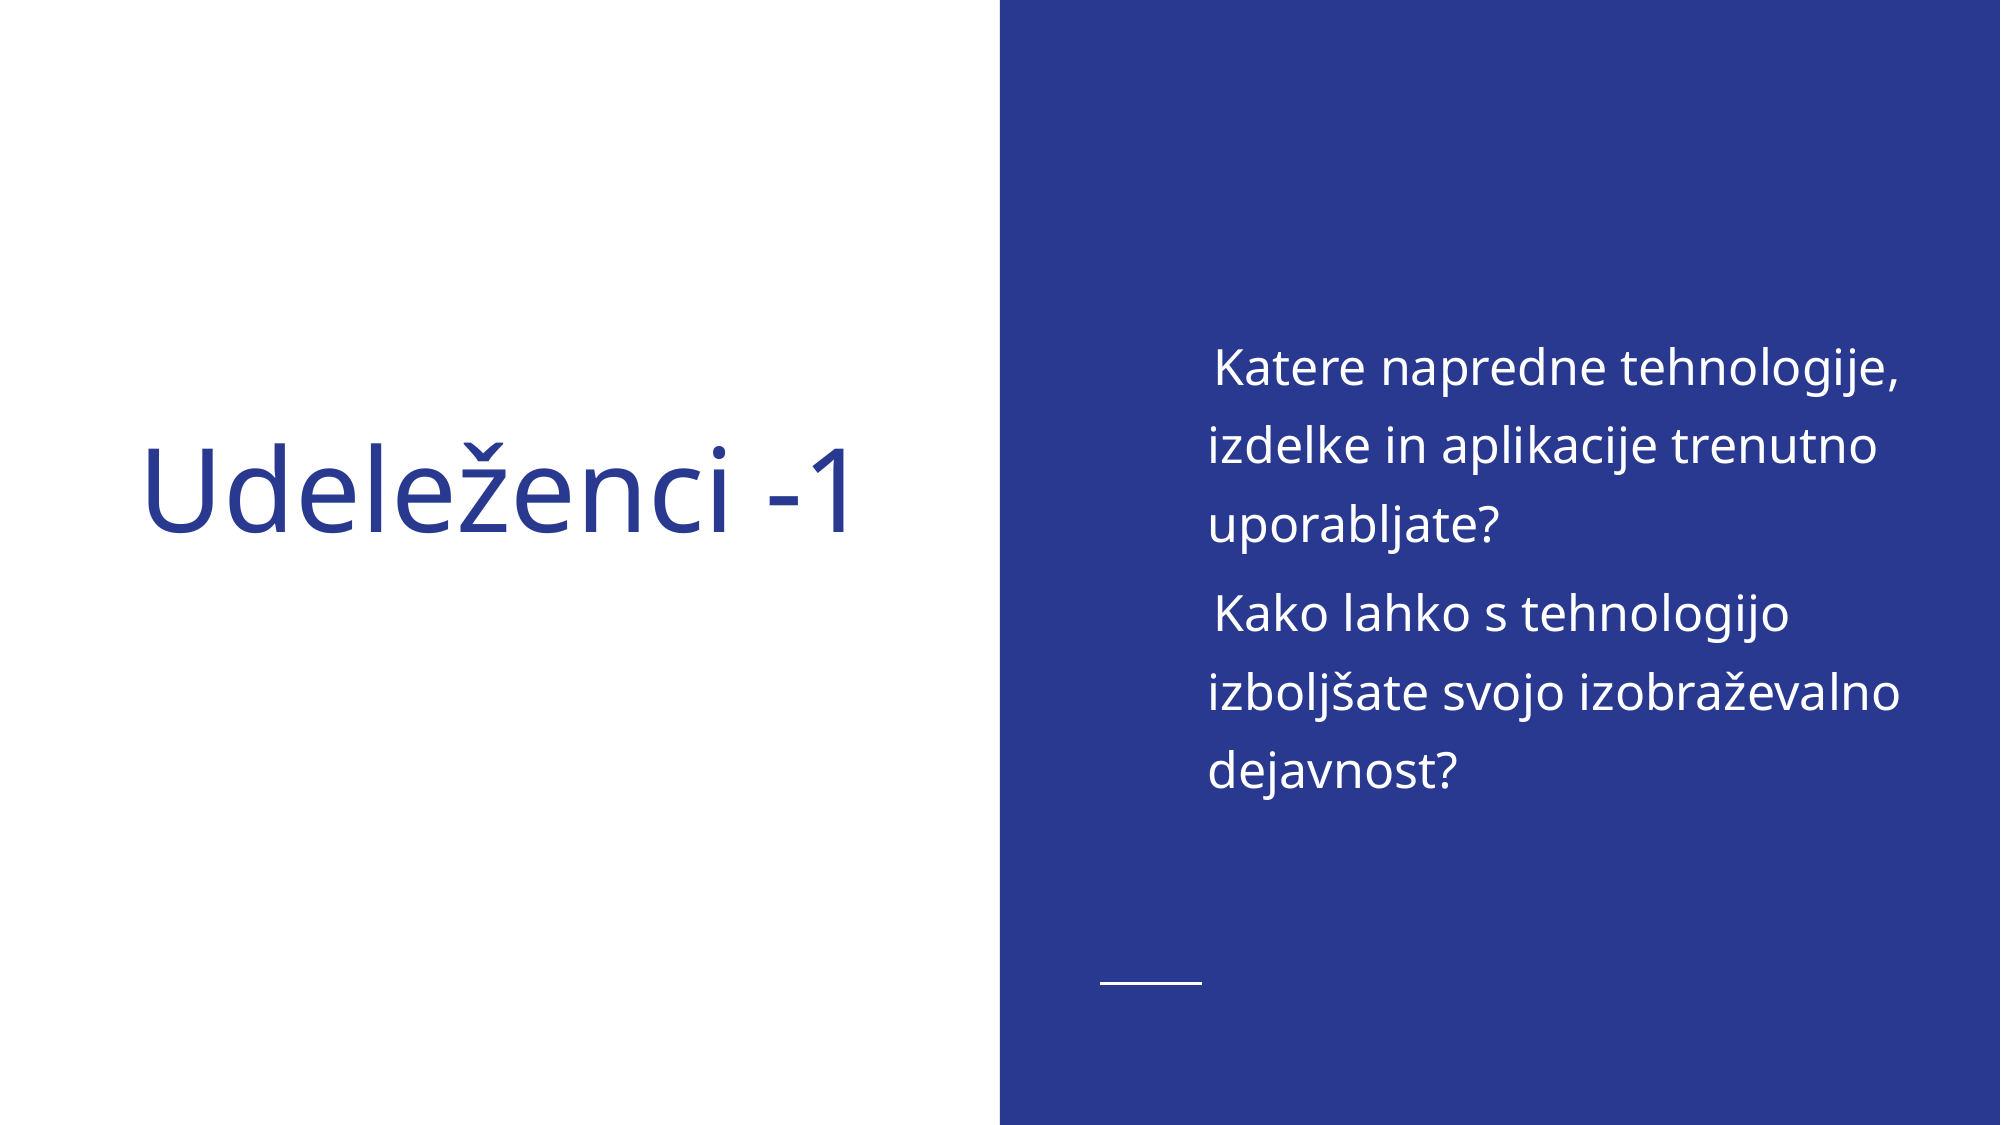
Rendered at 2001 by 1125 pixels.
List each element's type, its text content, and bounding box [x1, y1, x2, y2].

title Udeleženci -1 [61, 391, 947, 734]
list Katere napredne tehnologije, izdelke in aplikacije trenutno uporabljate? Kako lahko s tehnologijo izboljšate svojo izobraževalno dejavnost? [1080, 158, 1920, 967]
